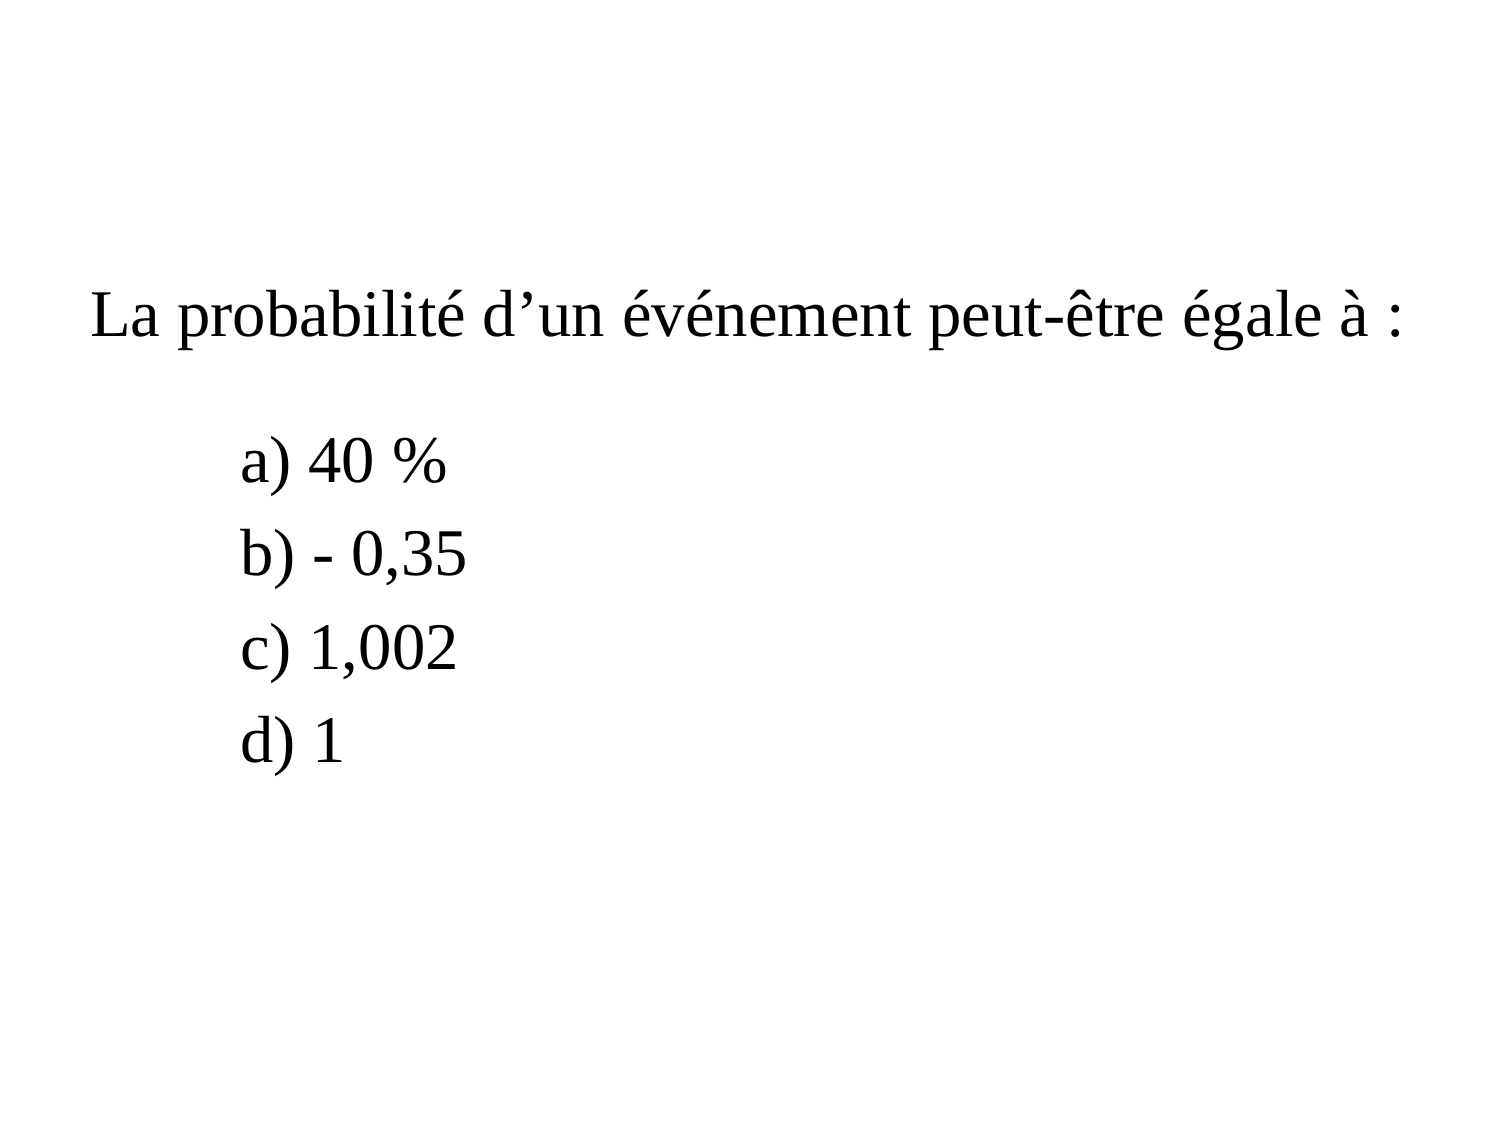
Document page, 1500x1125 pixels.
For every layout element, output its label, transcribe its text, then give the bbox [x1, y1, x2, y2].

list La probabilité d’un événement peut-être égale à : a) 40 % b) - 0,35 c) 1,002 d) 1 [75, 262, 1425, 1005]
